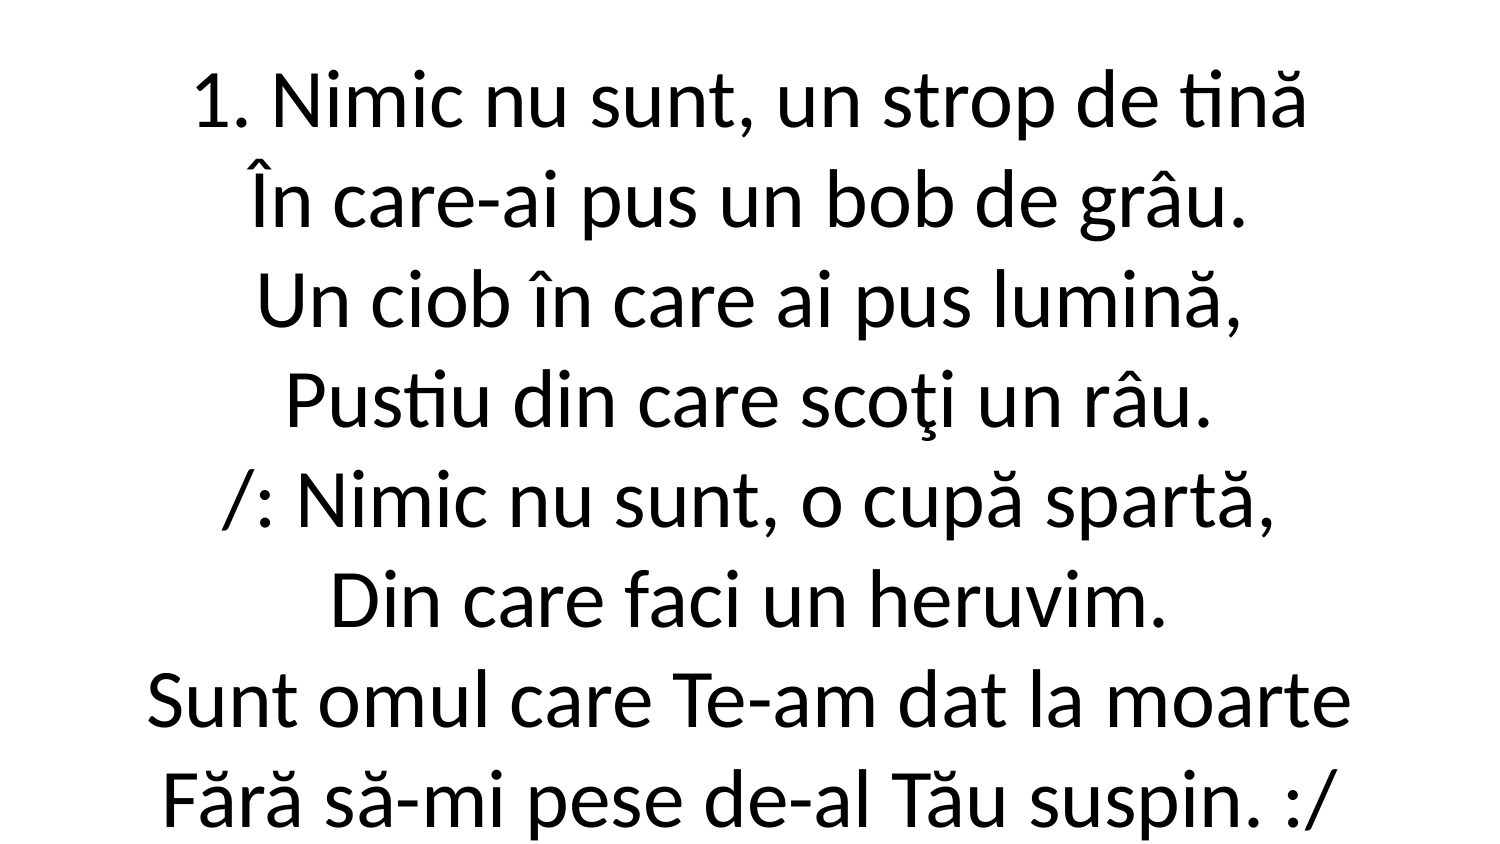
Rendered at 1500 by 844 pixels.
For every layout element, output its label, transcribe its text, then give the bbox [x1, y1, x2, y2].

text_box 1. Nimic nu sunt, un strop de tină În care-ai pus un bob de grâu. Un ciob în care ai pus lumină, Pustiu din care scoţi un râu. /: Nimic nu sunt, o cupă spartă, Din care faci un heruvim. Sunt omul care Te-am dat la moarte Fără să-mi pese de-al Tău suspin. :/ [131, 0, 1369, 844]
